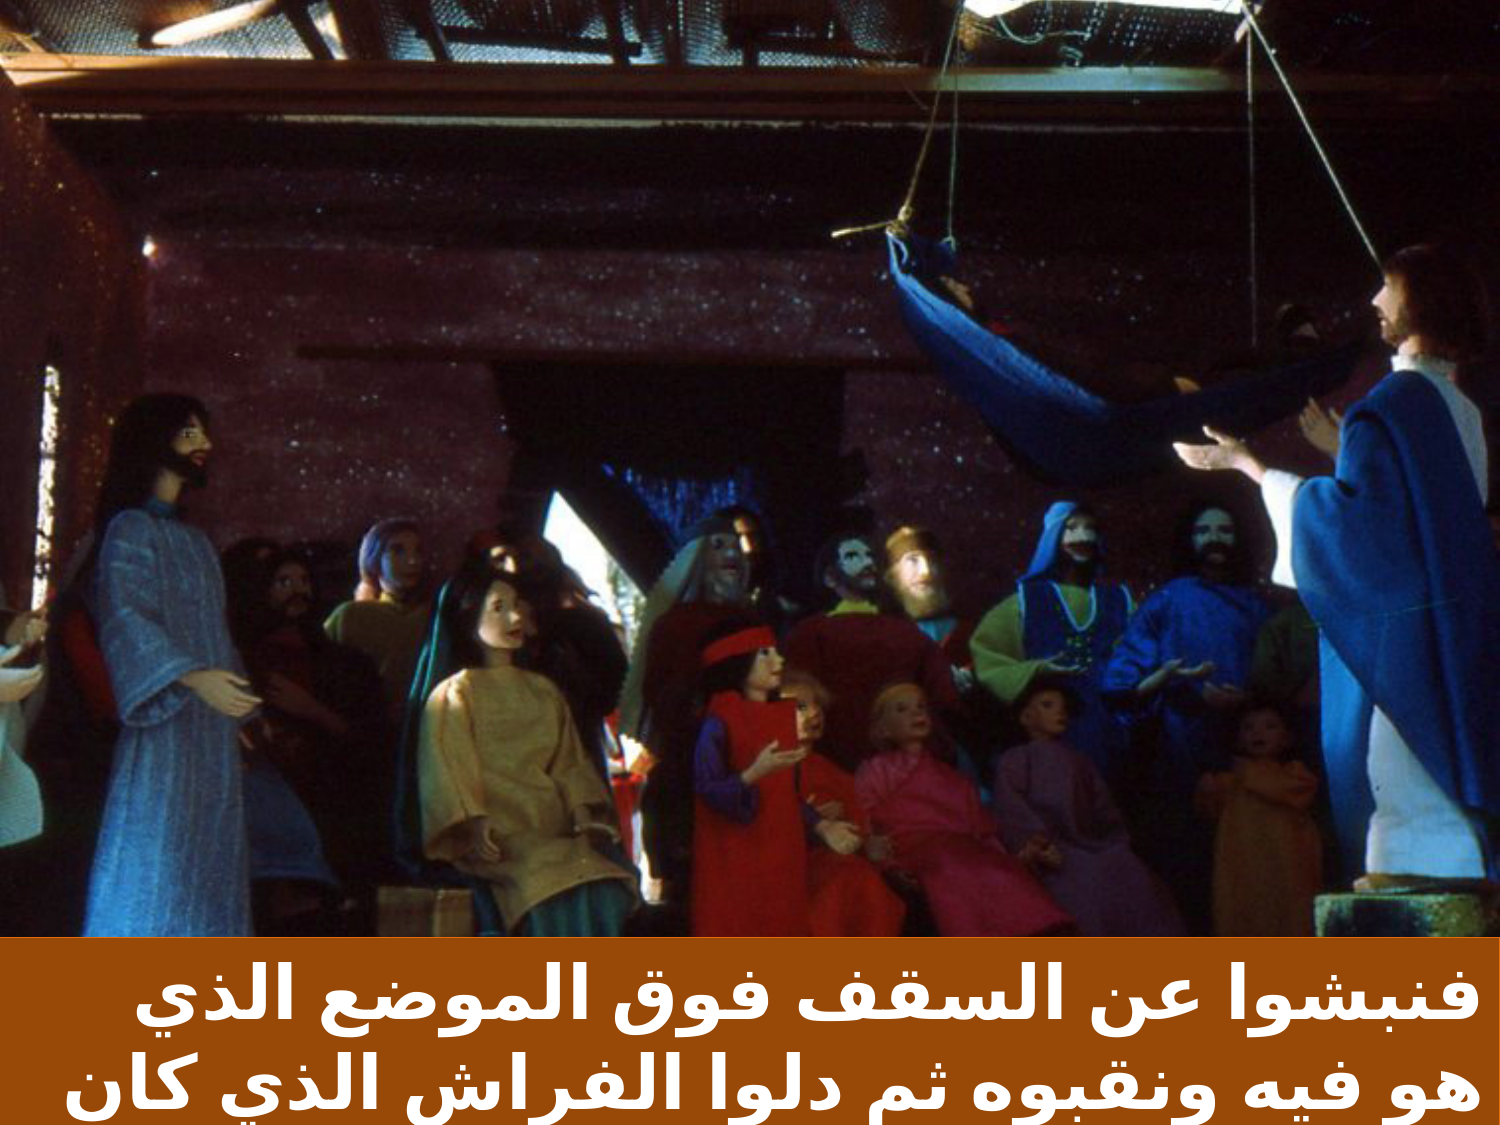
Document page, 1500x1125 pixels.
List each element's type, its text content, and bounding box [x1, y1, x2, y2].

text_box فنبشوا عن السقف فوق الموضع الذي هو فيه ونقبوه ثم دلوا الفراش الذي كان عليه المقعد [0, 979, 1500, 1125]
picture [0, 0, 1500, 973]
